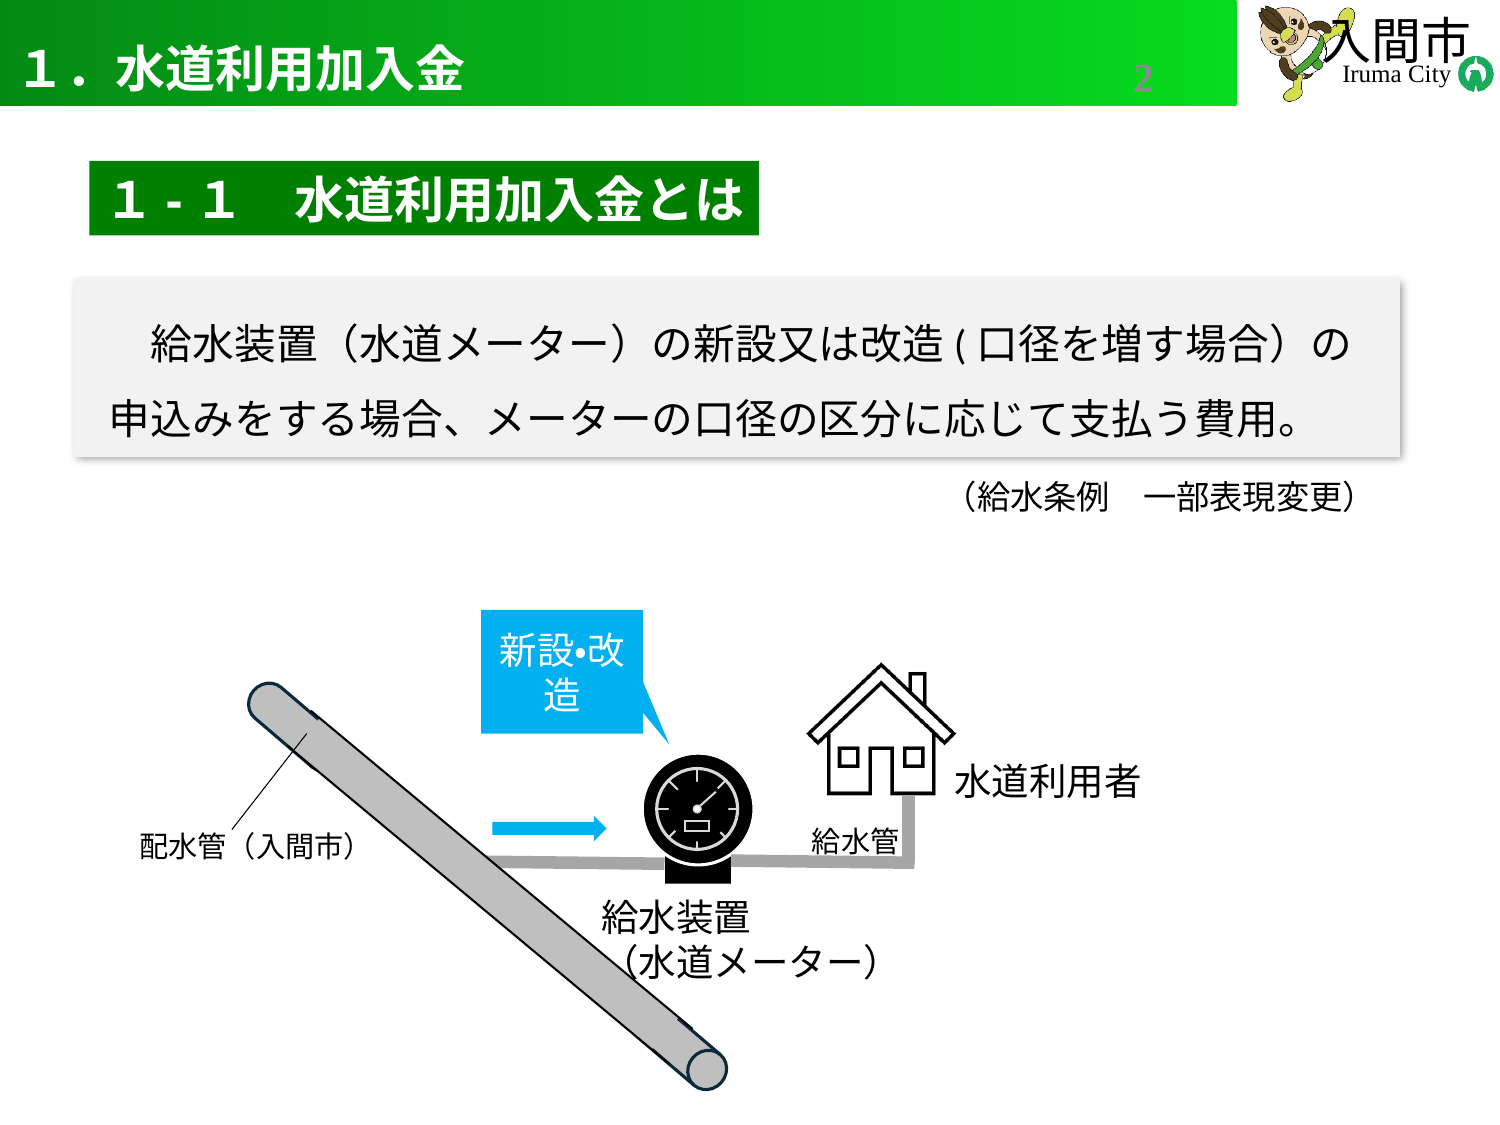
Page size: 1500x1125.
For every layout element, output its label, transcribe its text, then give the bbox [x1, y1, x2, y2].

text_box [247, 681, 310, 733]
slide_number 2 [1062, 41, 1170, 108]
text_box １-１ 水道利用加入金とは [89, 160, 759, 236]
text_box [730, 860, 916, 864]
text_box 新設・改造 [479, 608, 657, 711]
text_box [309, 711, 693, 1031]
text_box [667, 1029, 729, 1092]
text_box [72, 276, 1401, 459]
text_box 給水装置 （水道メーター） [693, 886, 940, 992]
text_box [286, 745, 670, 1065]
title １．水道利用加入金 [0, 0, 1237, 106]
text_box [693, 752, 755, 885]
text_box [305, 728, 309, 745]
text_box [231, 733, 308, 831]
picture [1252, 0, 1358, 106]
picture [793, 641, 968, 816]
text_box 配水管（入間市） [124, 820, 286, 871]
text_box 給水管 [797, 816, 940, 866]
picture [1454, 53, 1497, 95]
text_box 給水装置（水道メーター）の新設又は改造(口径を増す場合）の申込みをする場合、メーターの口径の区分に応じて支払う費用。 （給水条例 一部表現変更） [94, 285, 1400, 526]
text_box 水道利用者 [968, 750, 1293, 811]
